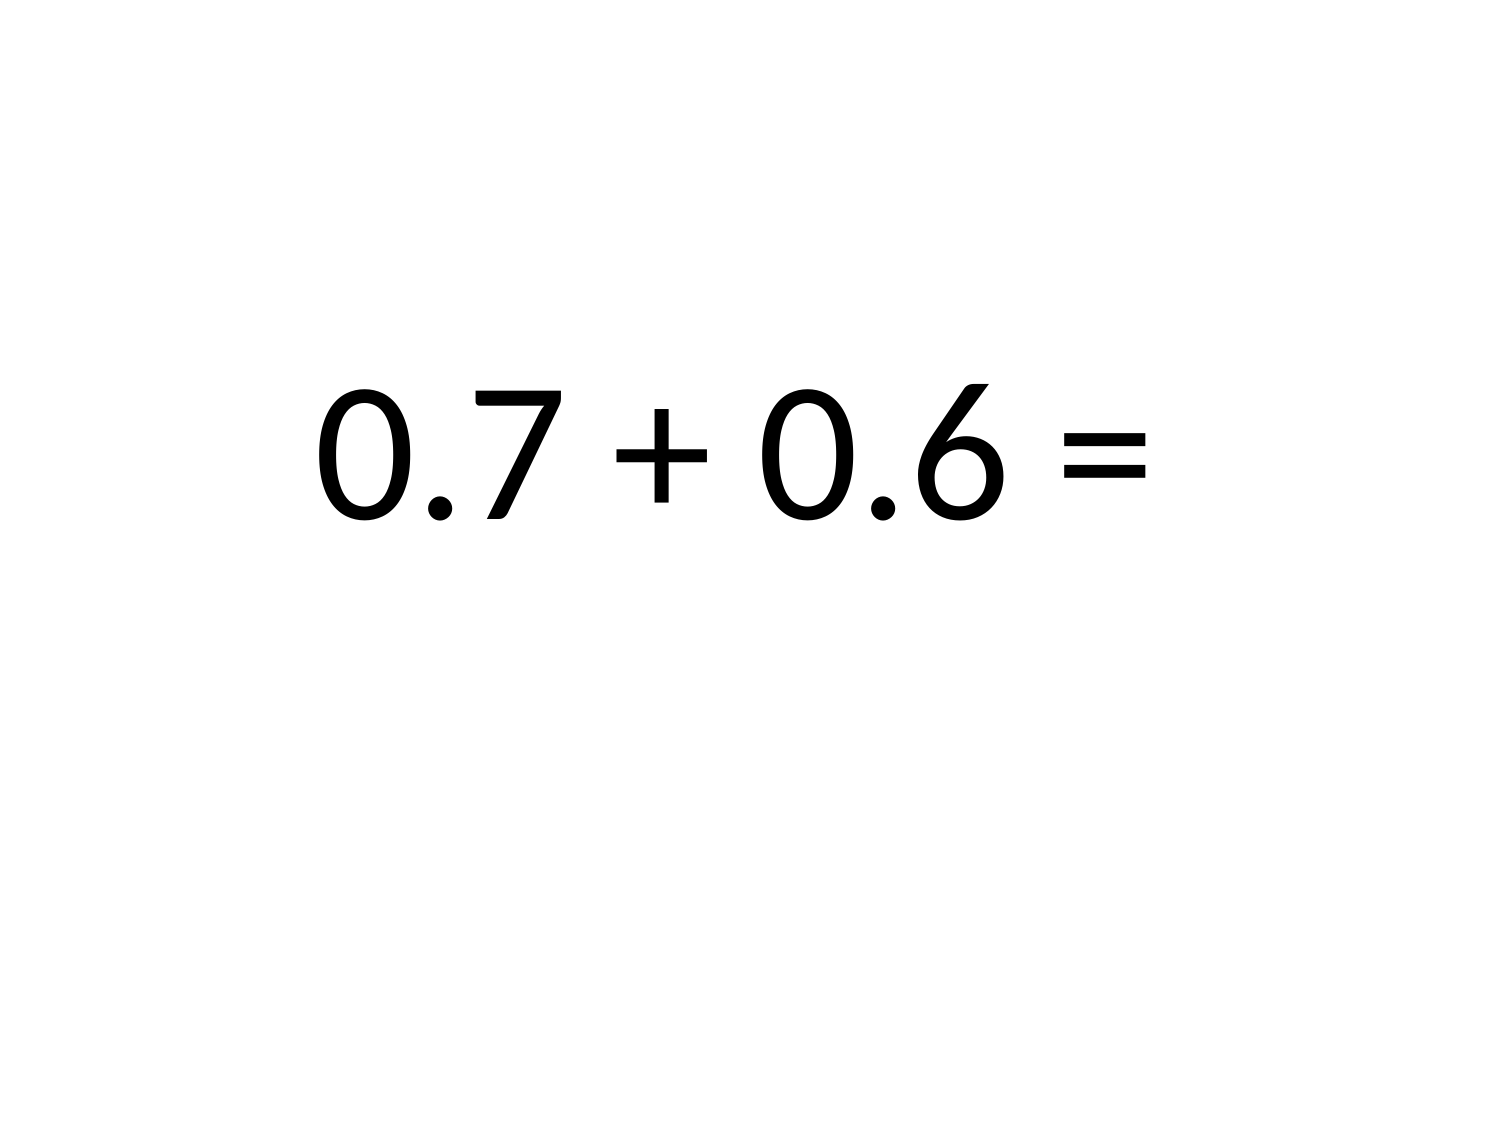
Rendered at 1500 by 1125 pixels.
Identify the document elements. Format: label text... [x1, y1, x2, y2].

text_box 0.7 + 0.6 = [300, 312, 1225, 568]
